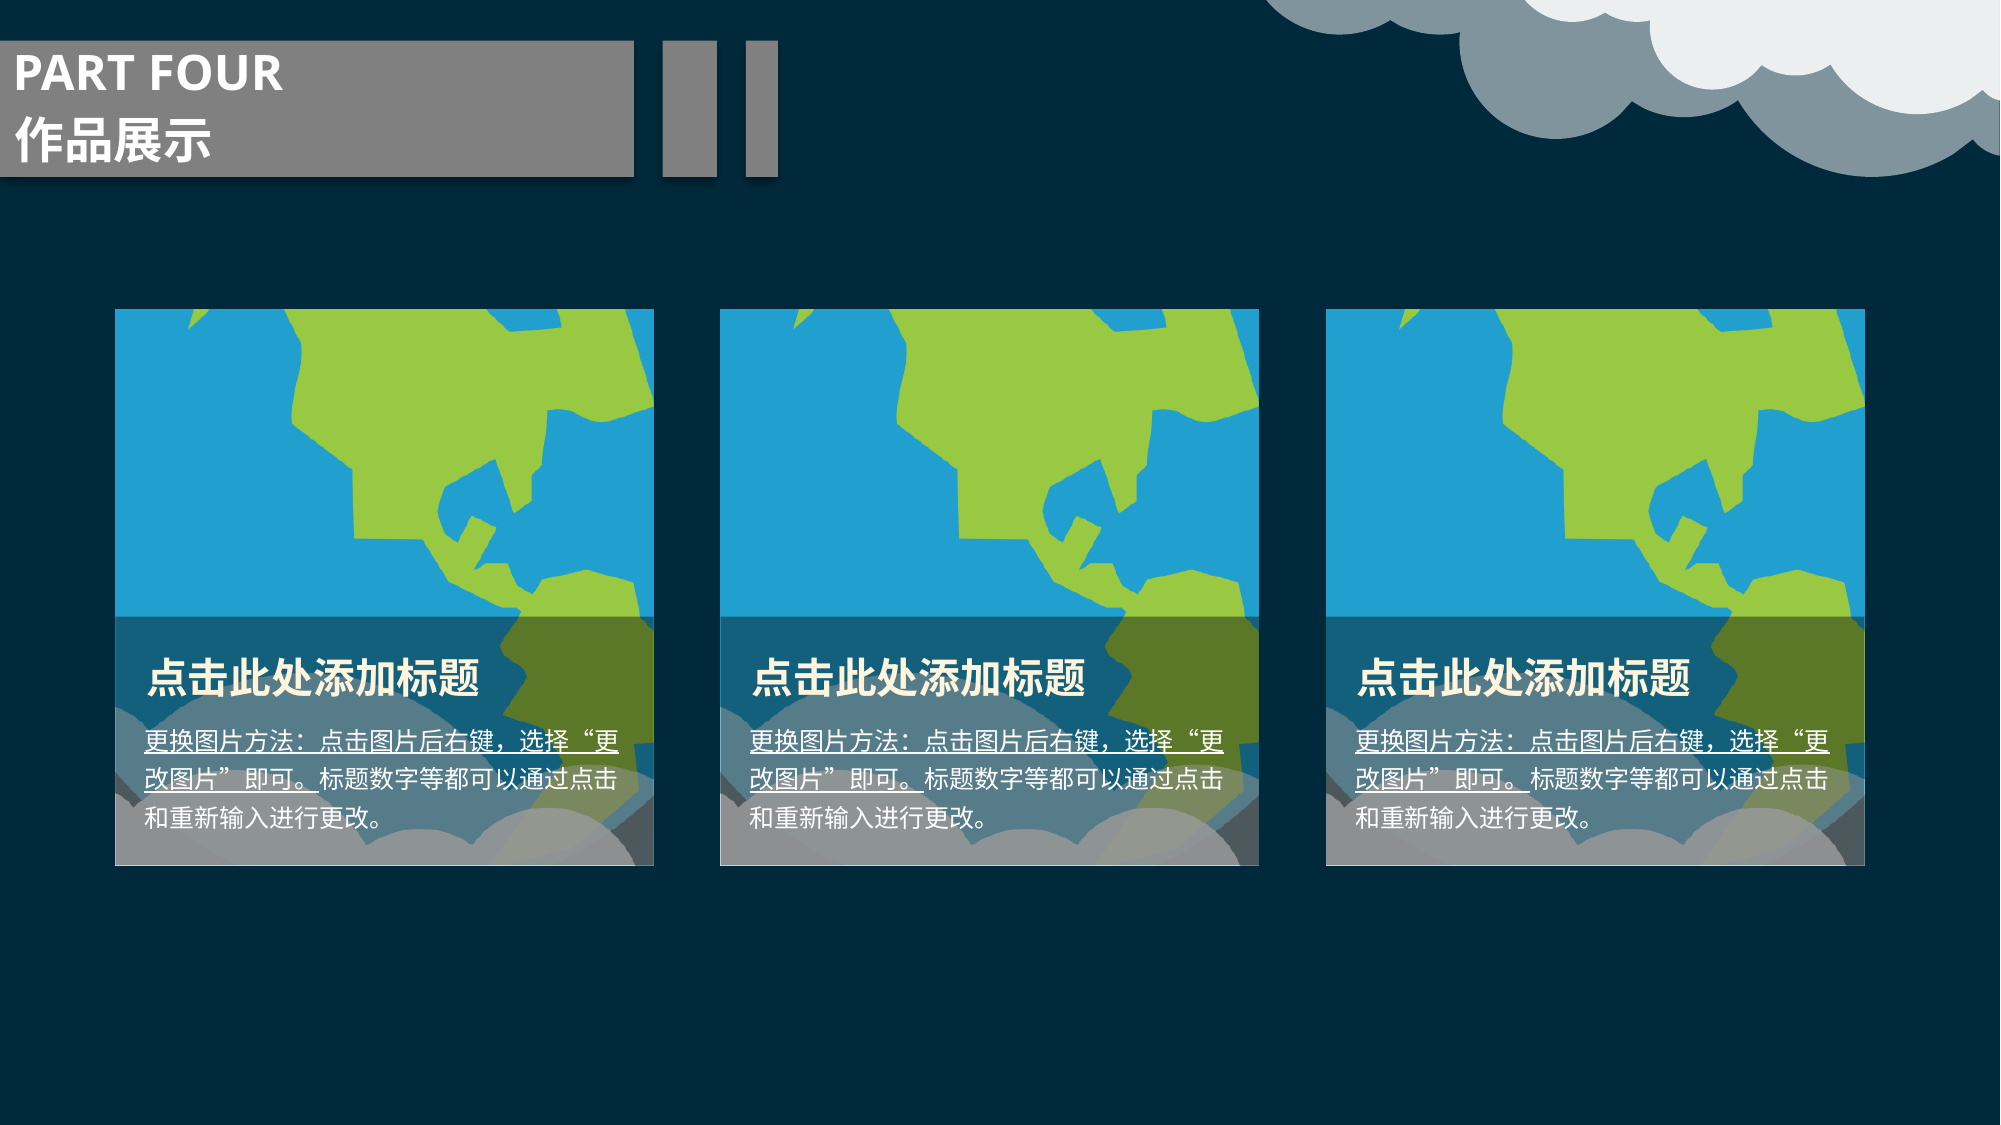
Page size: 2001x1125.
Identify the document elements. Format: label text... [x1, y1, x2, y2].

picture [116, 310, 653, 616]
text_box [720, 616, 1260, 866]
picture [721, 310, 1258, 616]
list 作品展示 [0, 108, 634, 177]
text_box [1325, 616, 1865, 866]
picture [1327, 310, 1864, 616]
list PART FOUR [0, 40, 634, 108]
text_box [115, 616, 654, 866]
